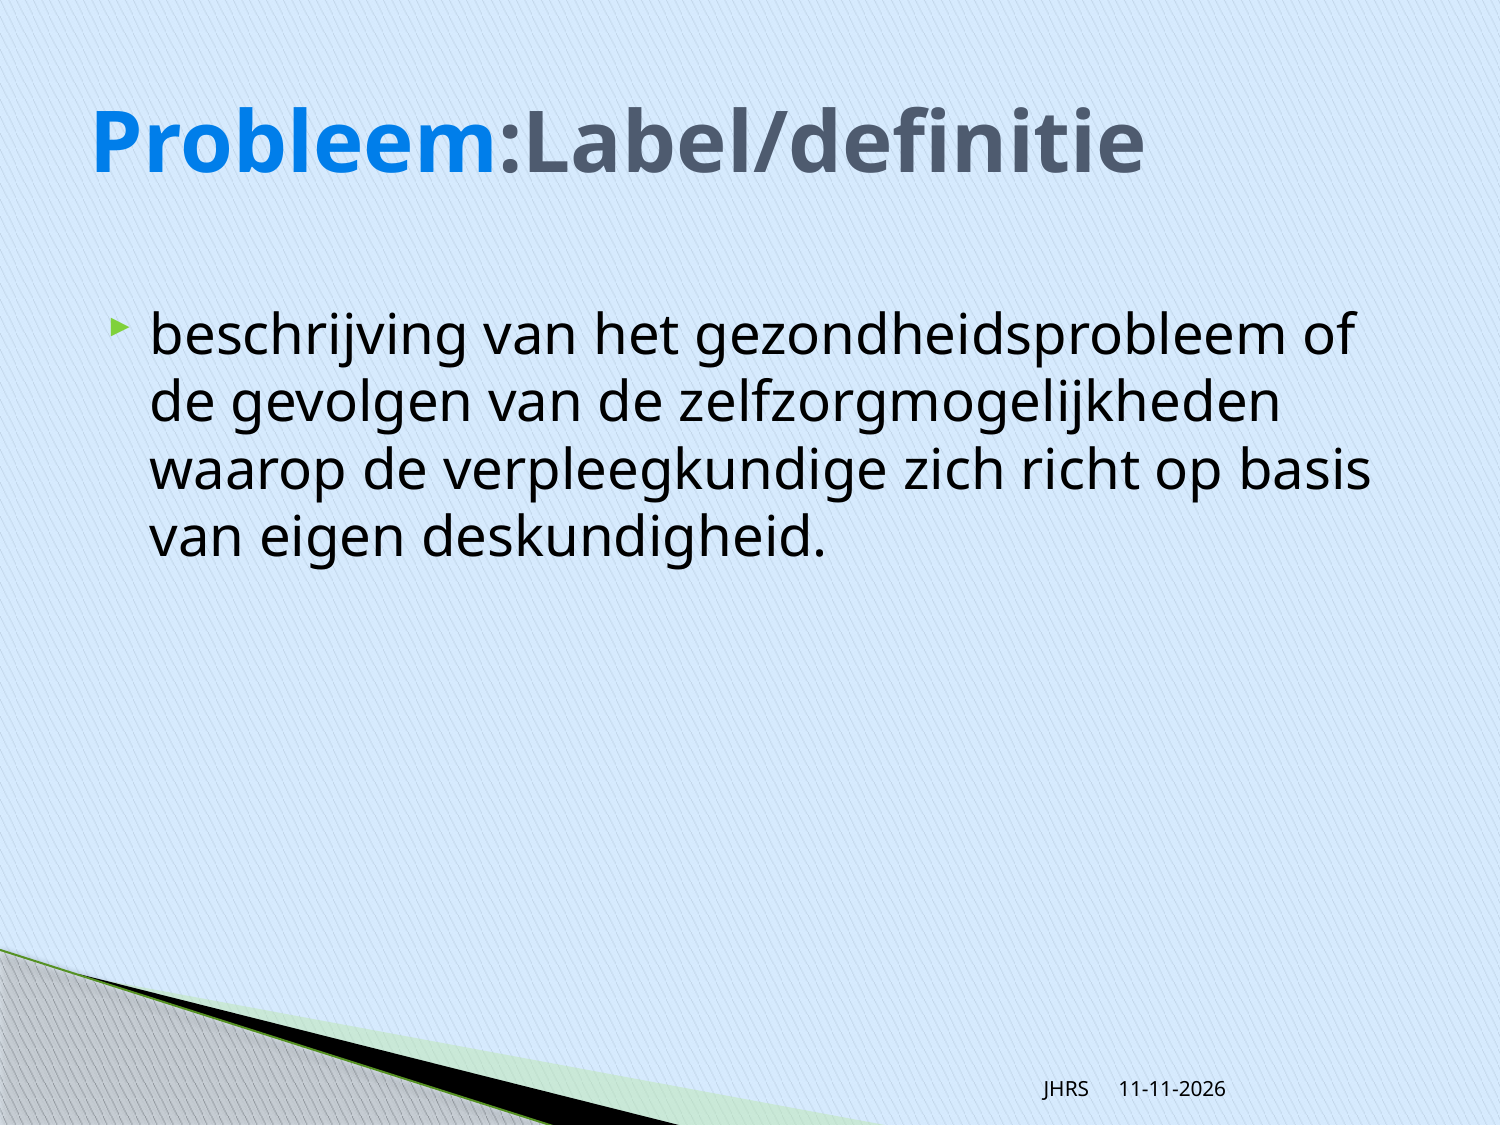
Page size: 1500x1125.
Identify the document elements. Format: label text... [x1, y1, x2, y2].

title Probleem:Label/definitie [75, 45, 1425, 233]
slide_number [1105, 1051, 1419, 1112]
footer JHRS [718, 1051, 1105, 1112]
list beschrijving van het gezondheidsprobleem of de gevolgen van de zelfzorgmogelijkheden waarop de verpleegkundige zich richt op basis van eigen deskundigheid. [75, 290, 1425, 986]
